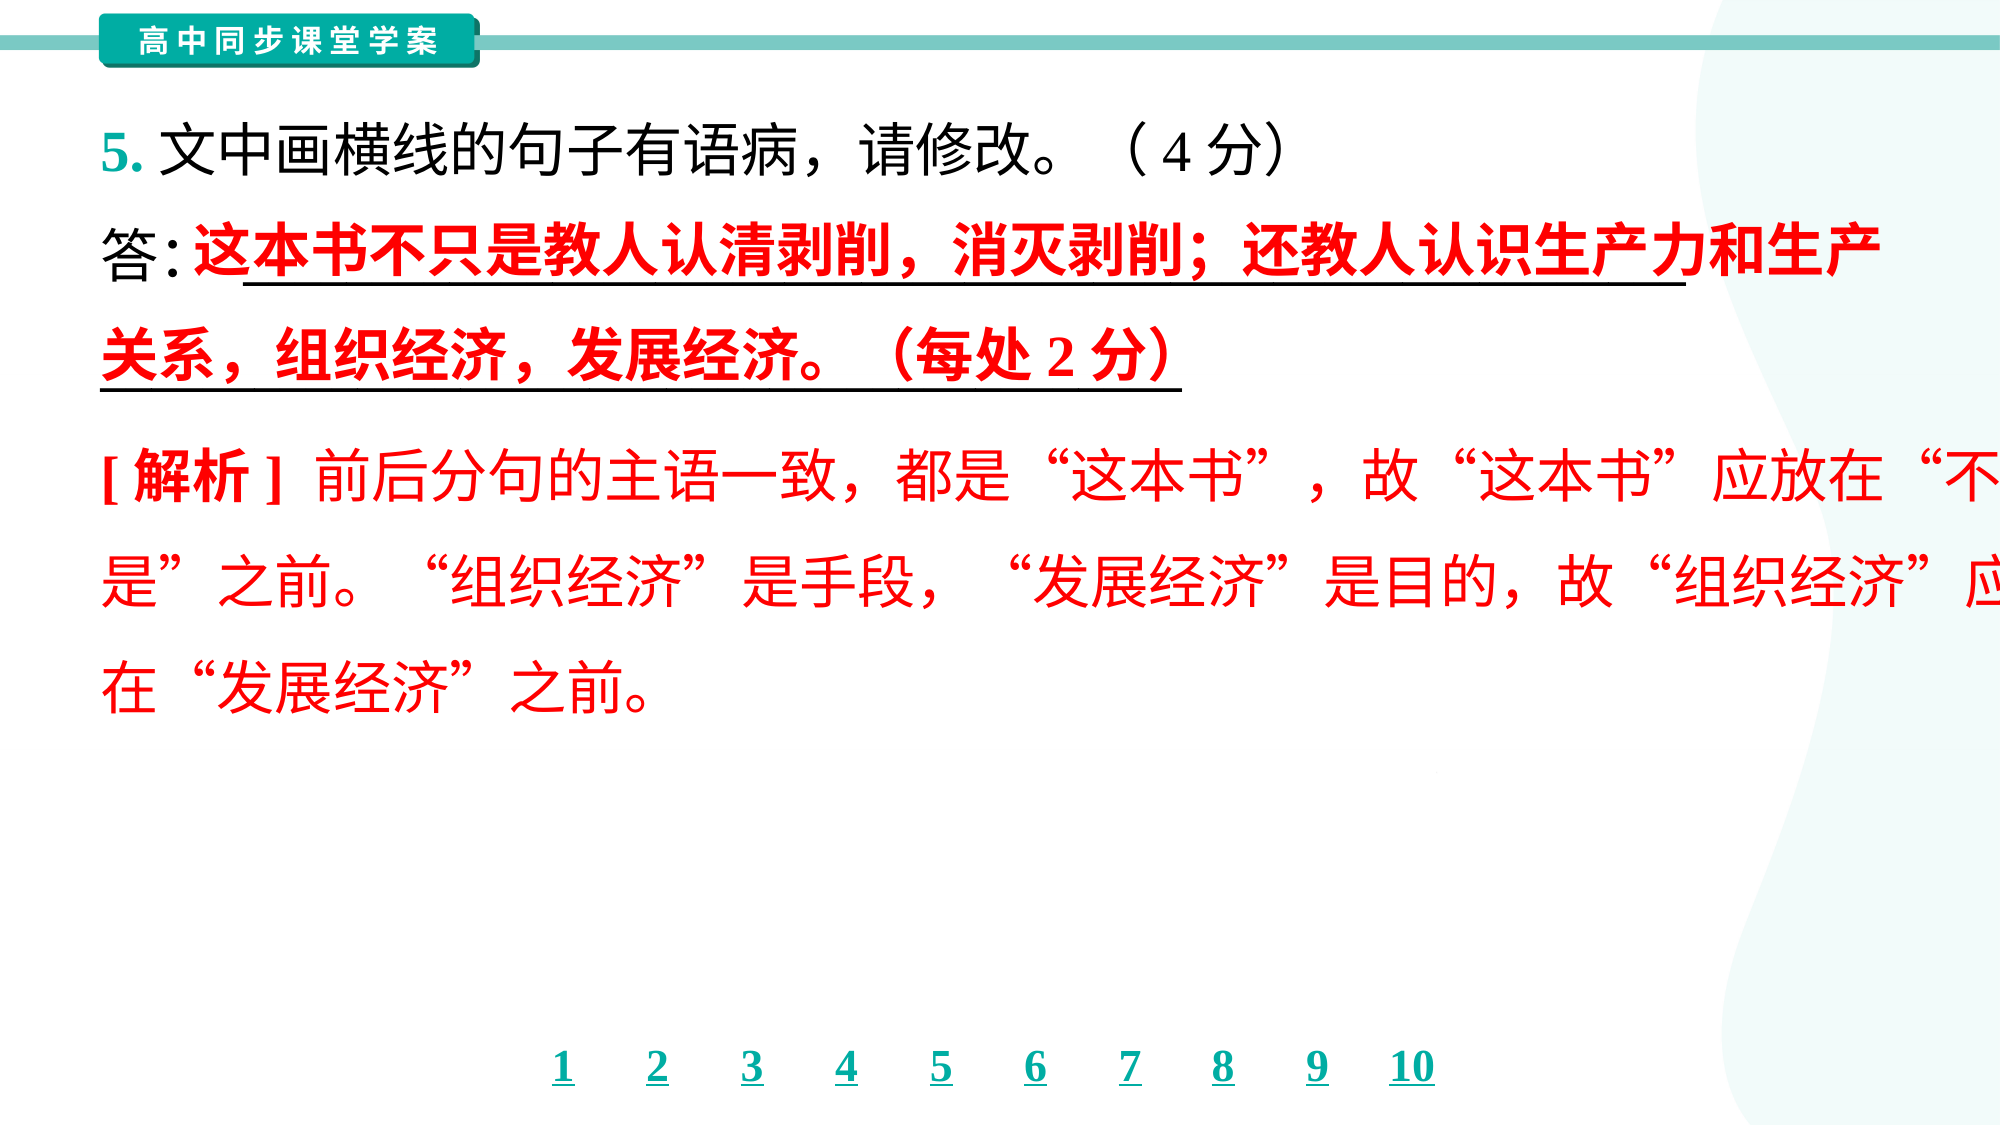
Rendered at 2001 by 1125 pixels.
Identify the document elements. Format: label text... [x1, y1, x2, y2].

text_box 5.文中画横线的句子有语病，请修改。（4分） 答： ________________________________________________________ __________________________________________ [100, 388, 1899, 396]
picture [0, 0, 2000, 1125]
text_box 这本书不只是教人认清剥削，消灭剥削；还教人认识生产力和生产关系，组织经济，发展经济。（每处2分） [100, 177, 1899, 388]
text_box 5.文中画横线的句子有语病，请修改。（4分） 答： ________________________________________________________ __________________________________________ [100, 76, 1899, 177]
text_box [解析] 前后分句的主语一致，都是“这本书”，故“这本书”应放在“不只 是”之前。“组织经济”是手段，“发展经济”是目的，故“组织经济”应放 在“发展经济”之前。 [100, 402, 1899, 722]
